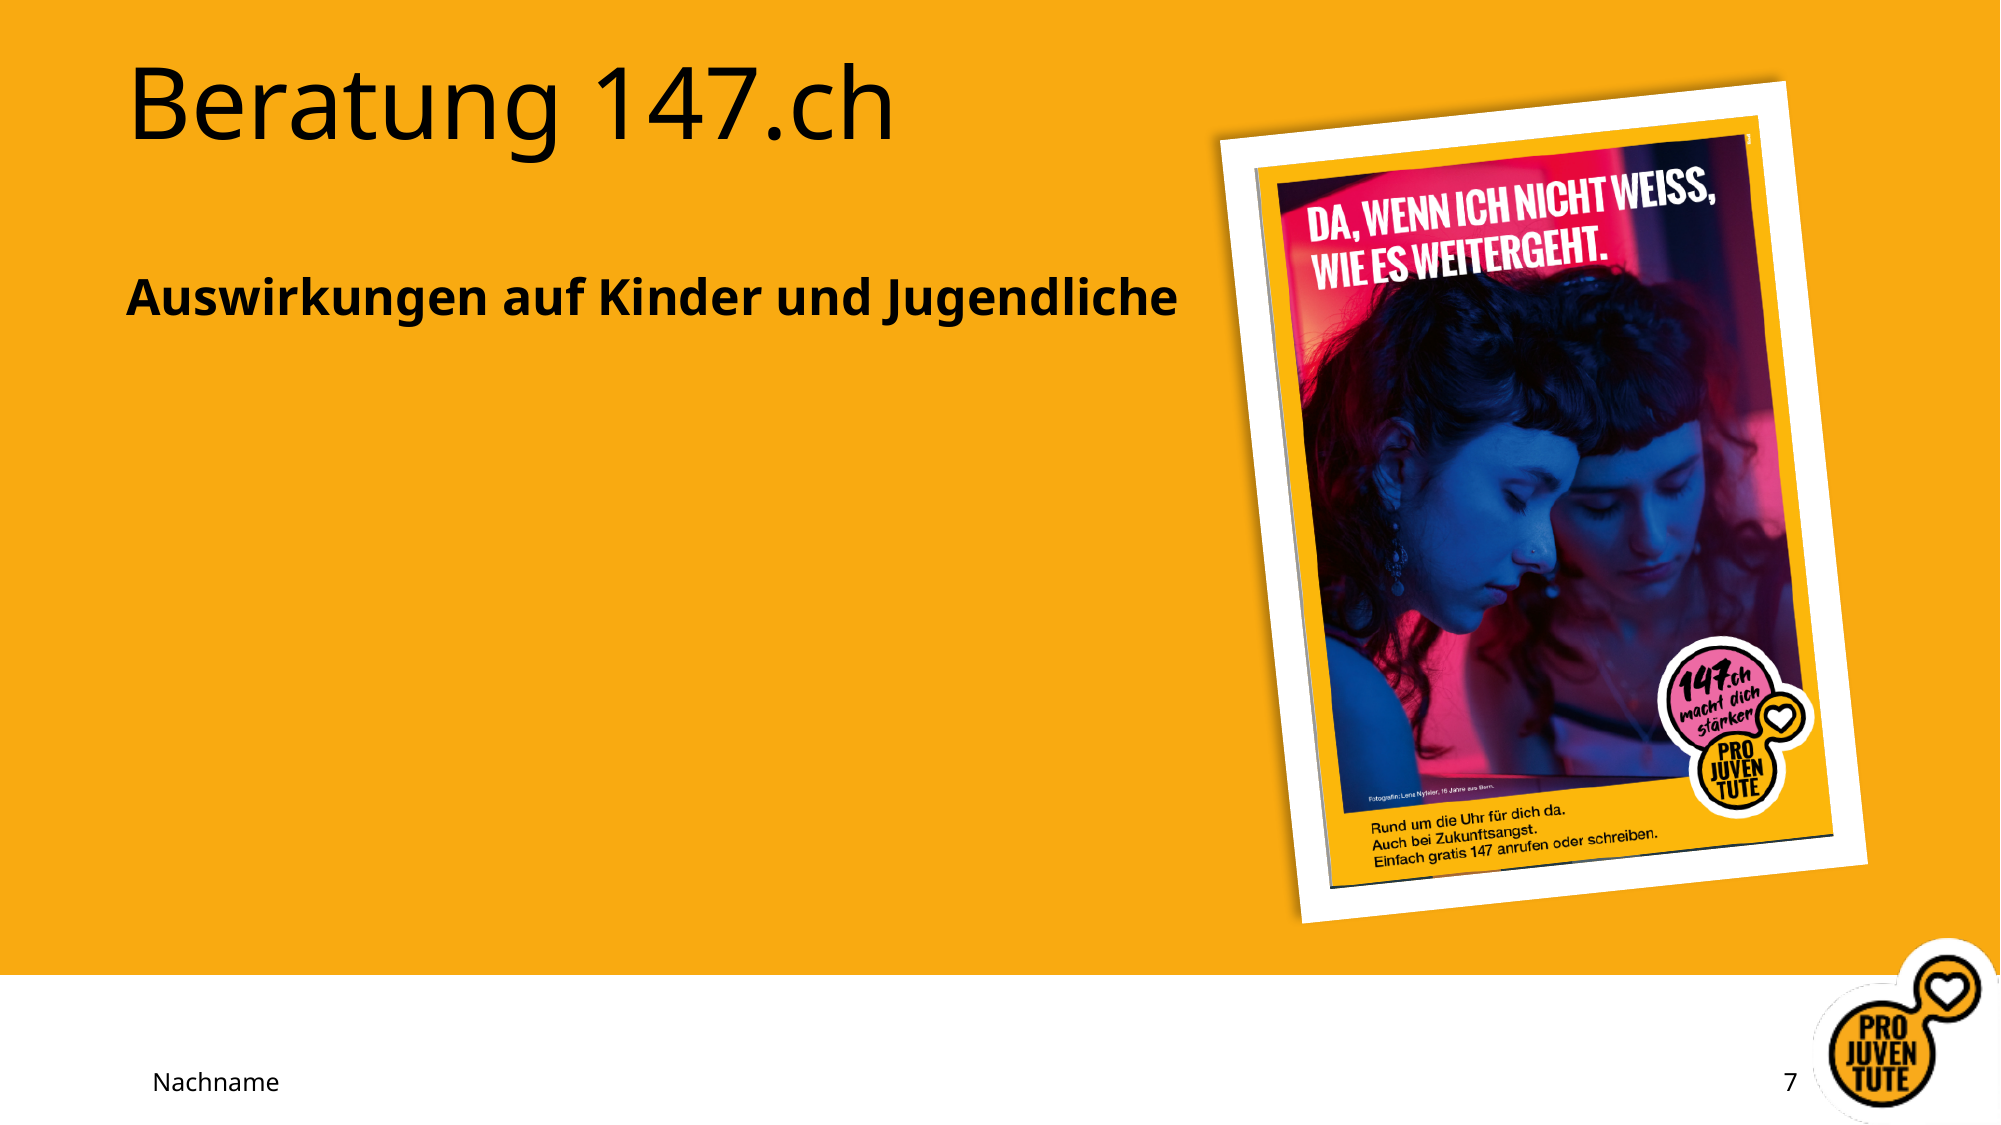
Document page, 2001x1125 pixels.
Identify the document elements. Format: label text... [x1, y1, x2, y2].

picture [1255, 116, 1833, 889]
subtitle Auswirkungen auf Kinder und Jugendliche [111, 264, 1234, 390]
footer Nachname [137, 1053, 813, 1114]
picture [1812, 938, 2000, 1125]
slide_number 7 [1412, 1053, 1813, 1113]
title Beratung 147.ch [111, 45, 1612, 234]
